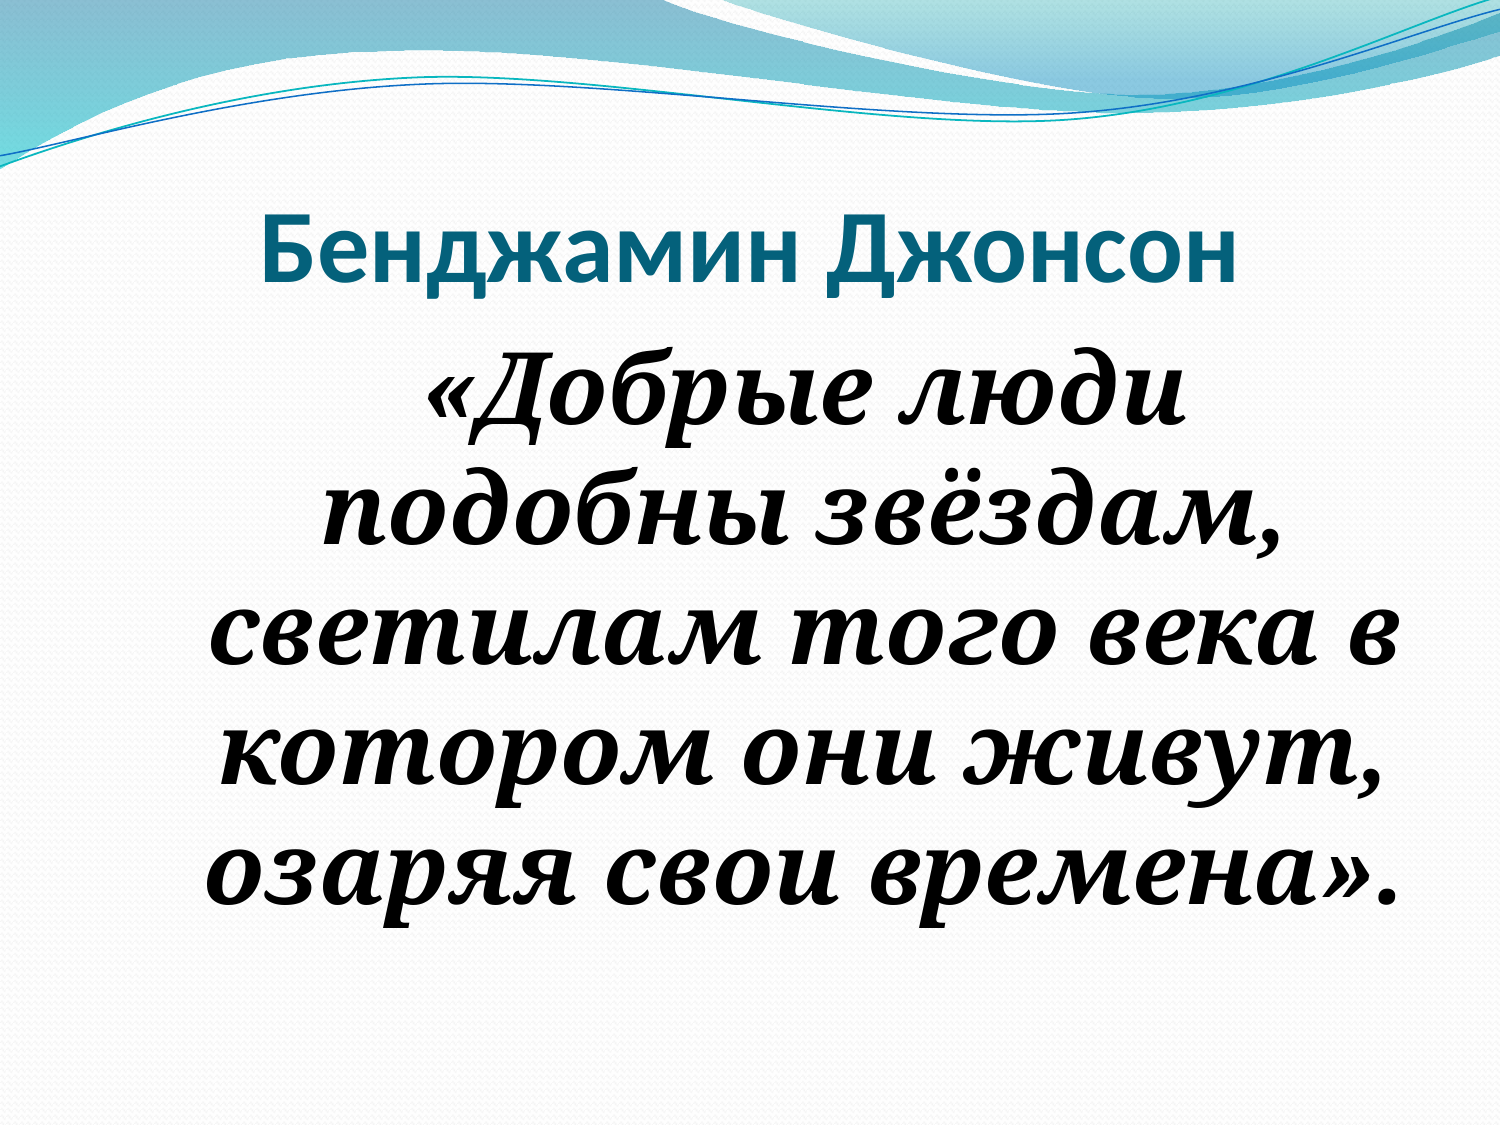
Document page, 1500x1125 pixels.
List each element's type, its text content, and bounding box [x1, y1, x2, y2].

list «Добрые люди подобны звёздам, светилам того века в котором они живут, озаряя свои времена». [140, 317, 1425, 1038]
title Бенджамин Джонсон [75, 115, 1425, 303]
